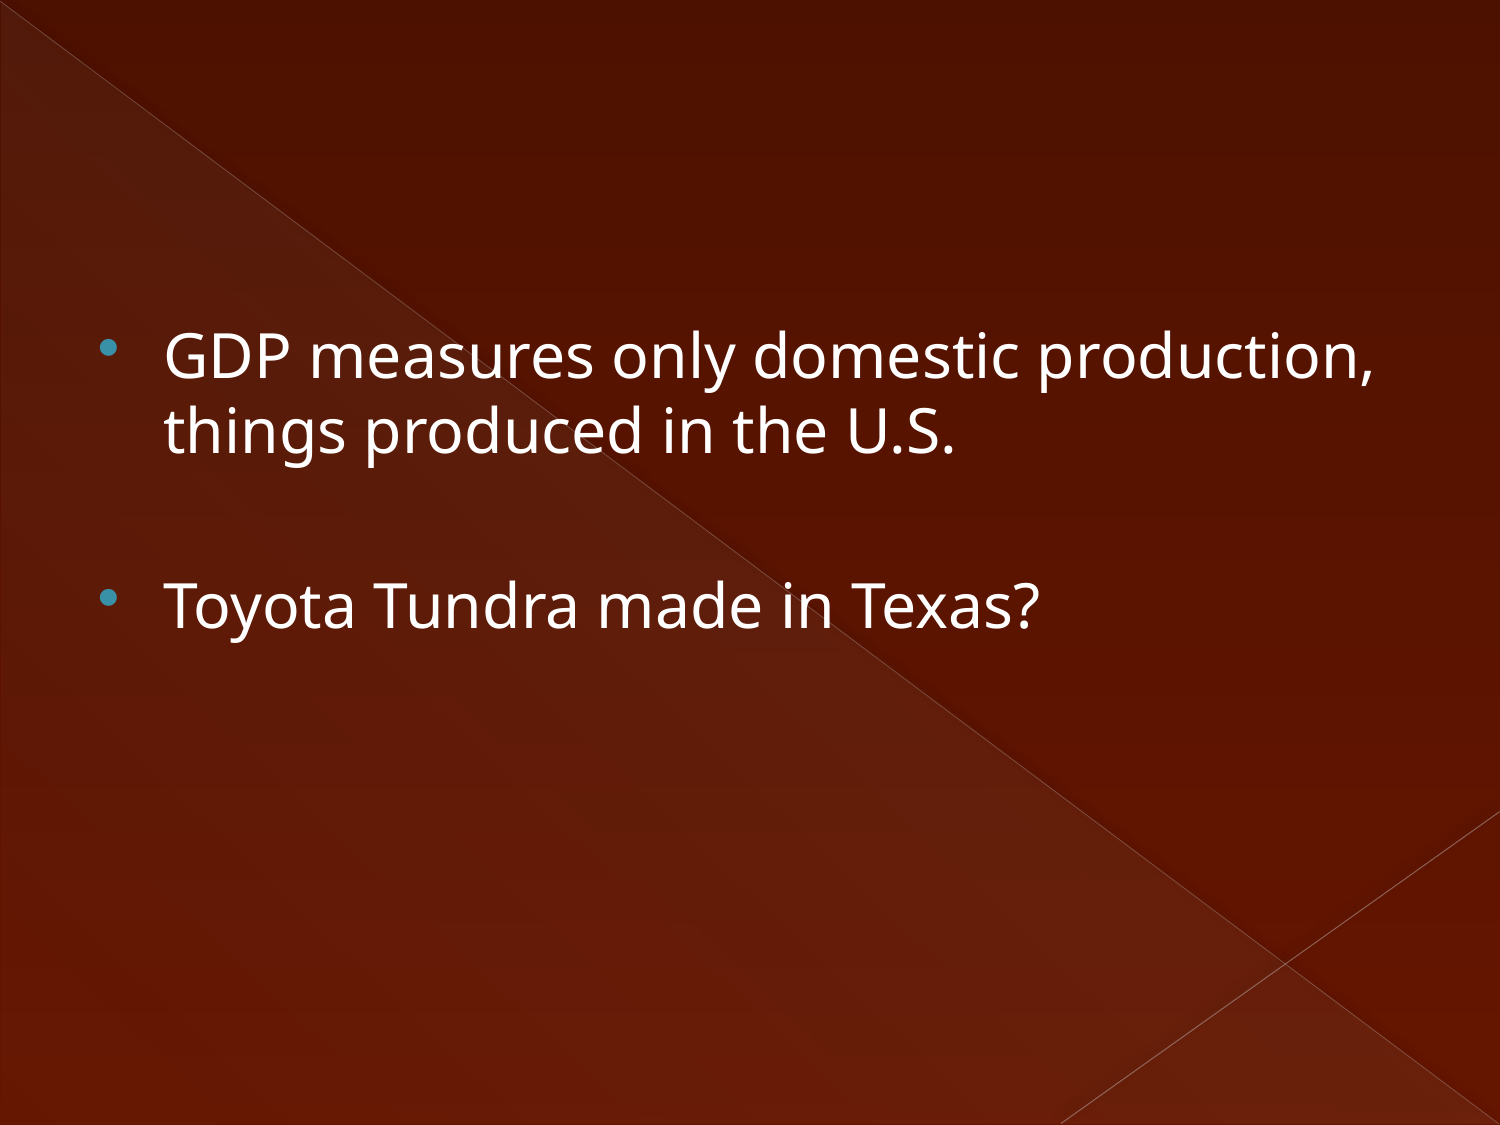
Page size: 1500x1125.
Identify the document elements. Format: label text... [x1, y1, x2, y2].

list GDP measures only domestic production, things produced in the U.S. Toyota Tundra made in Texas? [75, 308, 1425, 1059]
